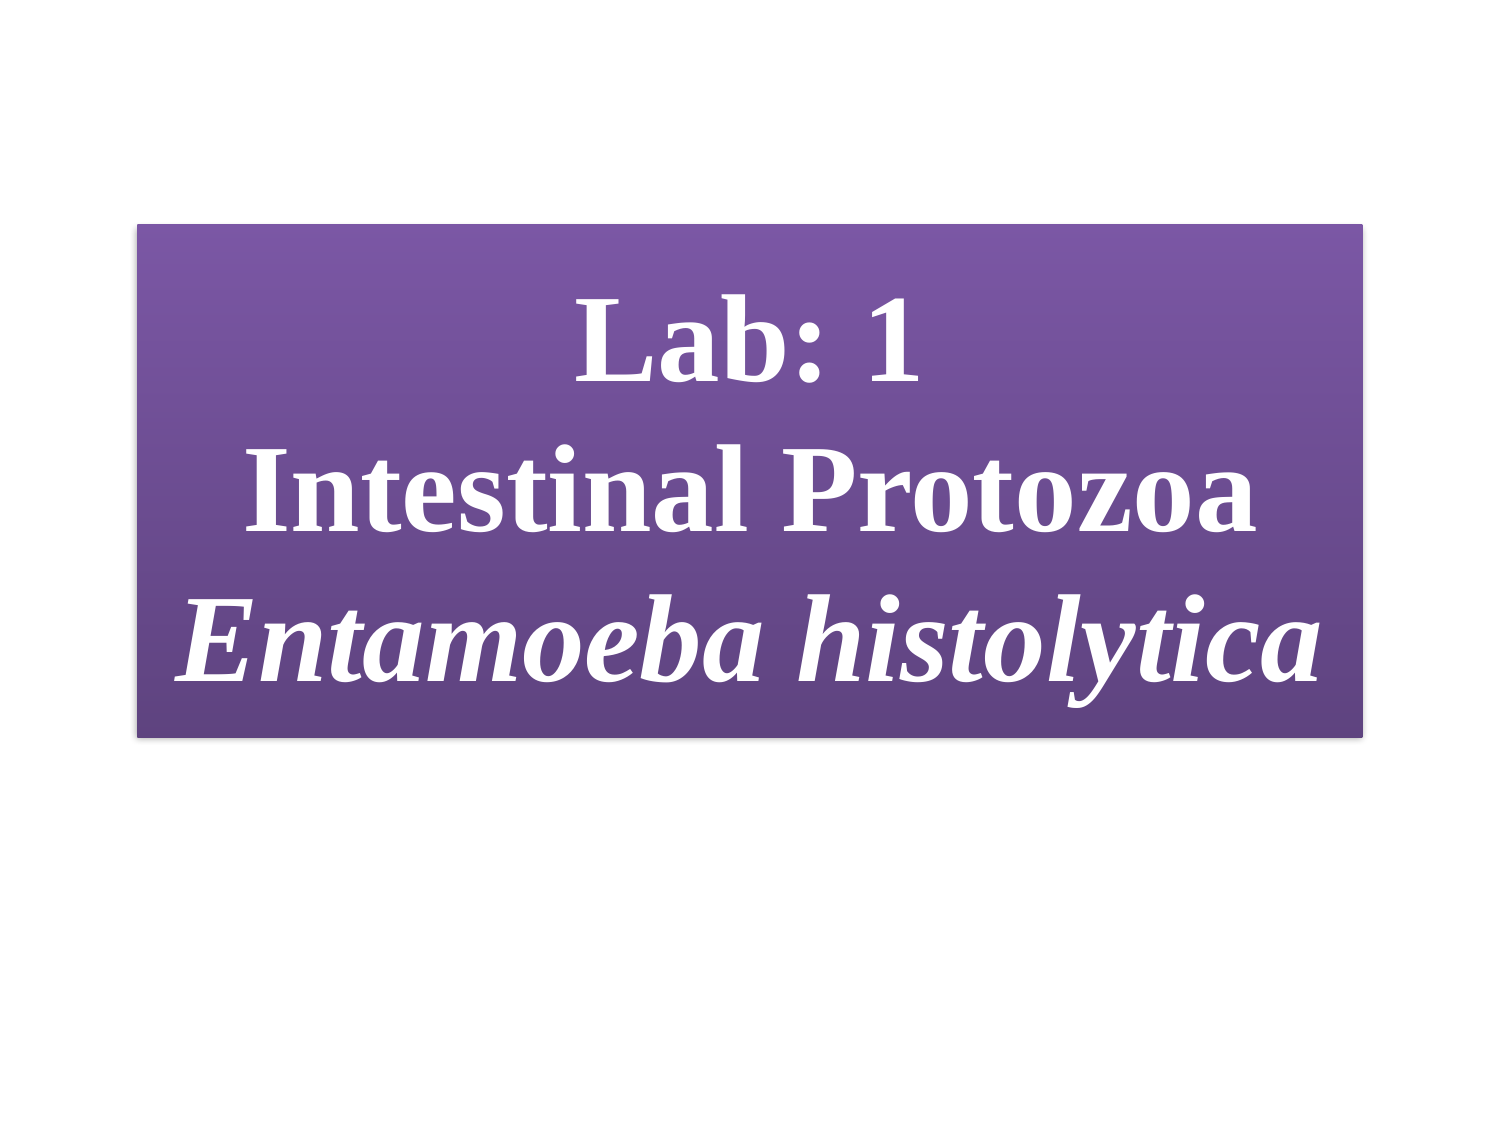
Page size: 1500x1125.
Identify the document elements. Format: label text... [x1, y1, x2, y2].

text_box Lab: 1 Intestinal Protozoa Entamoeba histolytica [137, 224, 1363, 738]
